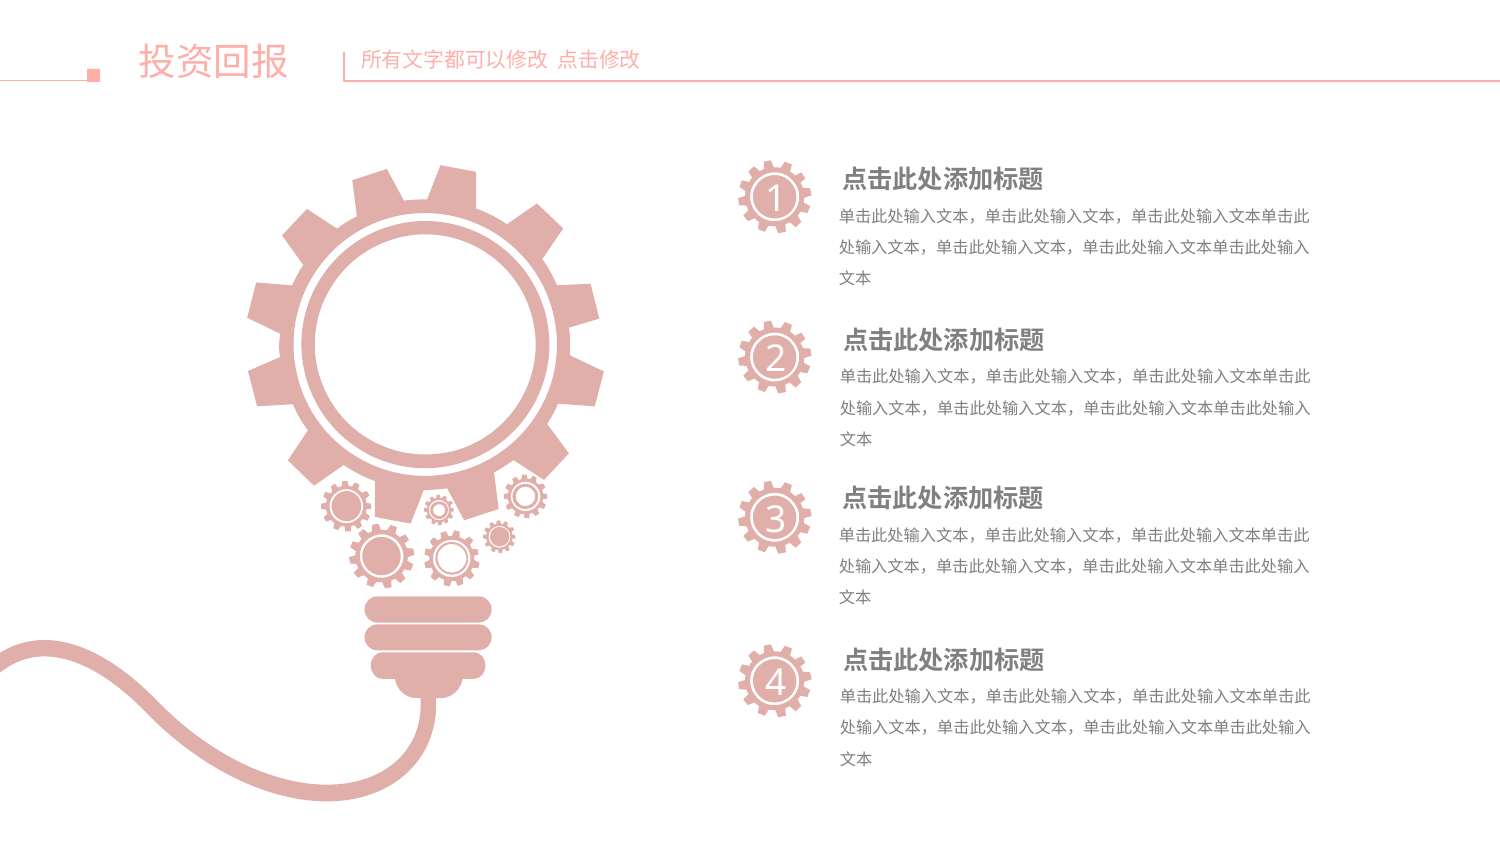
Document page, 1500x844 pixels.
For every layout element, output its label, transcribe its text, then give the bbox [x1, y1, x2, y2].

text_box 单击此处输入文本，单击此处输入文本，单击此处输入文本单击此处输入文本，单击此处输入文本，单击此处输入文本单击此处输入文本 [824, 667, 1333, 776]
text_box 点击此处添加标题 [828, 316, 1061, 362]
text_box 单击此处输入文本，单击此处输入文本，单击此处输入文本单击此处输入文本，单击此处输入文本，单击此处输入文本单击此处输入文本 [823, 186, 1331, 296]
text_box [0, 164, 605, 802]
text_box 点击此处添加标题 [828, 636, 1061, 682]
text_box 点击此处添加标题 [827, 155, 1060, 202]
text_box 单击此处输入文本，单击此处输入文本，单击此处输入文本单击此处输入文本，单击此处输入文本，单击此处输入文本单击此处输入文本 [824, 347, 1333, 457]
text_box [737, 160, 812, 234]
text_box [737, 480, 812, 554]
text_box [737, 644, 812, 718]
text_box 单击此处输入文本，单击此处输入文本，单击此处输入文本单击此处输入文本，单击此处输入文本，单击此处输入文本单击此处输入文本 [823, 505, 1331, 615]
text_box 点击此处添加标题 [827, 474, 1060, 521]
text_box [737, 320, 812, 394]
